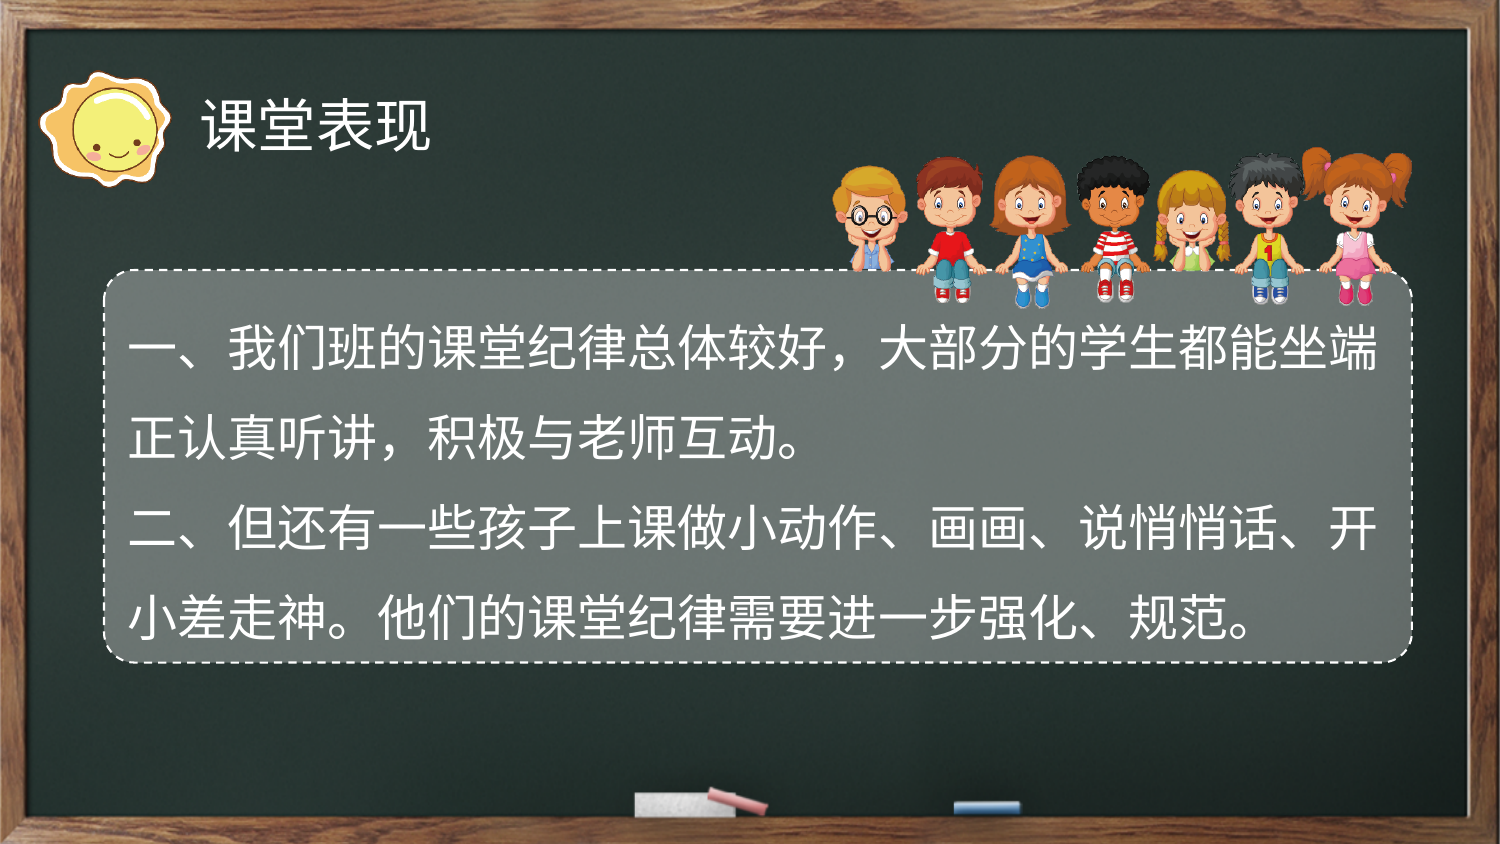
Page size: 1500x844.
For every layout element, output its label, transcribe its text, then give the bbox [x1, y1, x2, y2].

picture [0, 0, 1500, 844]
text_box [38, 70, 723, 188]
text_box 一、我们班的课堂纪律总体较好，大部分的学生都能坐端正认真听讲，积极与老师互动。 二、但还有一些孩子上课做小动作、画画、说悄悄话、开小差走神。他们的课堂纪律需要进一步强化、规范。 [103, 270, 1412, 663]
